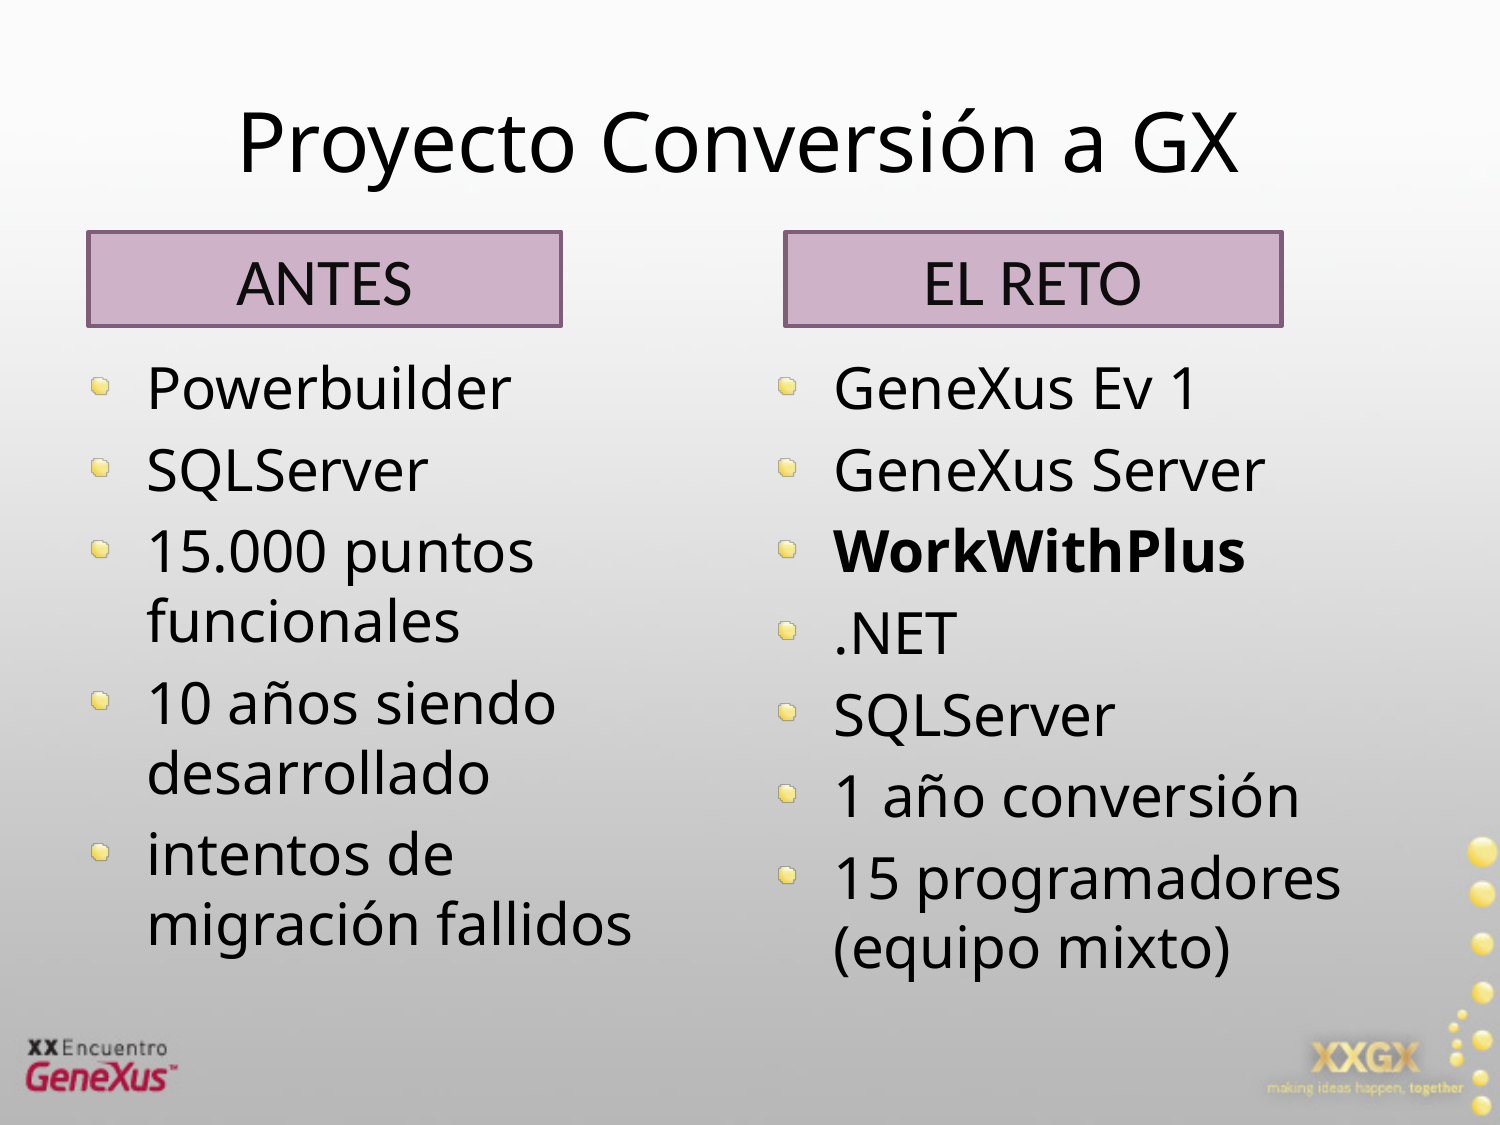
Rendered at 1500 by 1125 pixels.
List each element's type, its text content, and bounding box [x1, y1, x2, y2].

title Proyecto Conversión a GX [64, 45, 1412, 233]
list Powerbuilder SQLServer 15.000 puntos funcionales 10 años siendo desarrollado intentos de migración fallidos [75, 262, 738, 1005]
picture [0, 0, 1500, 1125]
text_box ANTES [86, 230, 563, 328]
text_box EL RETO [783, 230, 1284, 328]
list GeneXus Ev 1 GeneXus Server WorkWithPlus .NET SQLServer 1 año conversión 15 programadores (equipo mixto) [762, 262, 1425, 1005]
